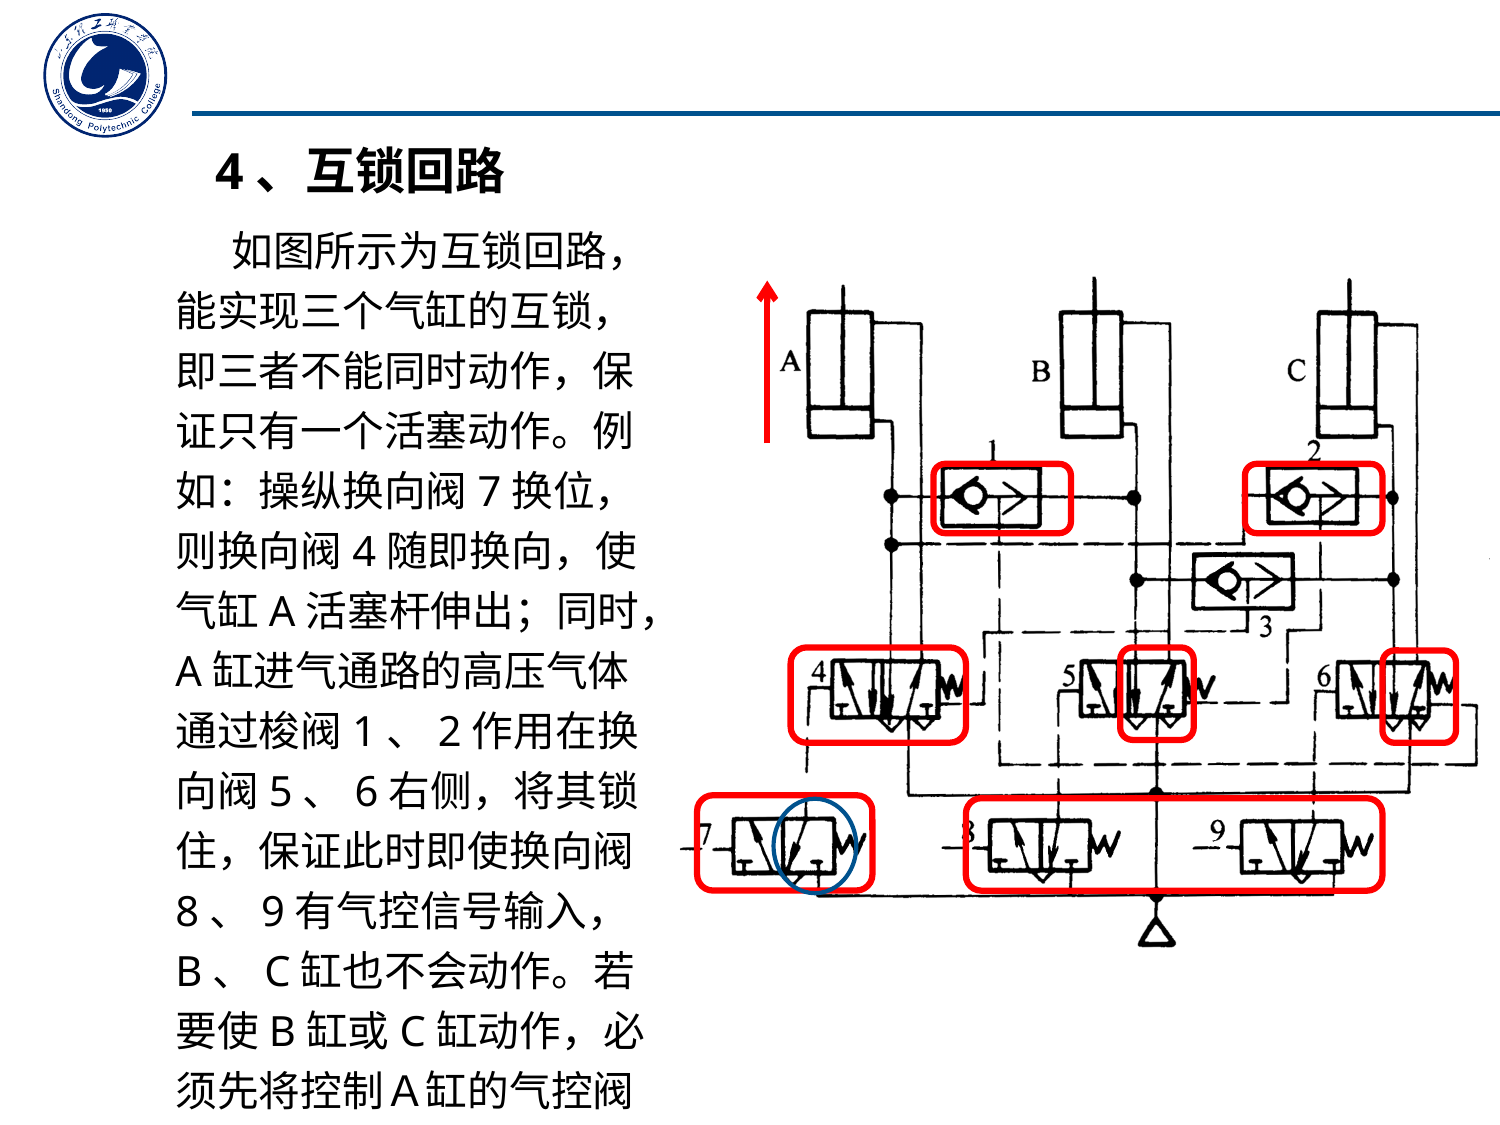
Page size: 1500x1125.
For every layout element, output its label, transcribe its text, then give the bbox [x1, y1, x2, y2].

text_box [662, 275, 1490, 956]
picture [43, 7, 174, 138]
text_box 如图所示为互锁回路，能实现三个气缸的互锁，即三者不能同时动作，保证只有一个活塞动作。例如：操纵换向阀7换位，则换向阀4随即换向，使气缸A活塞杆伸出；同时，A缸进气通路的高压气体通过梭阀1、2作用在换向阀5、6右侧，将其锁住，保证此时即使换向阀8、9有气控信号输入，B、C缸也不会动作。若要使B缸或C缸动作，必须先将控制Ａ缸的气控阀7复位。 [160, 207, 663, 1125]
text_box 4、互锁回路 [200, 131, 1300, 207]
